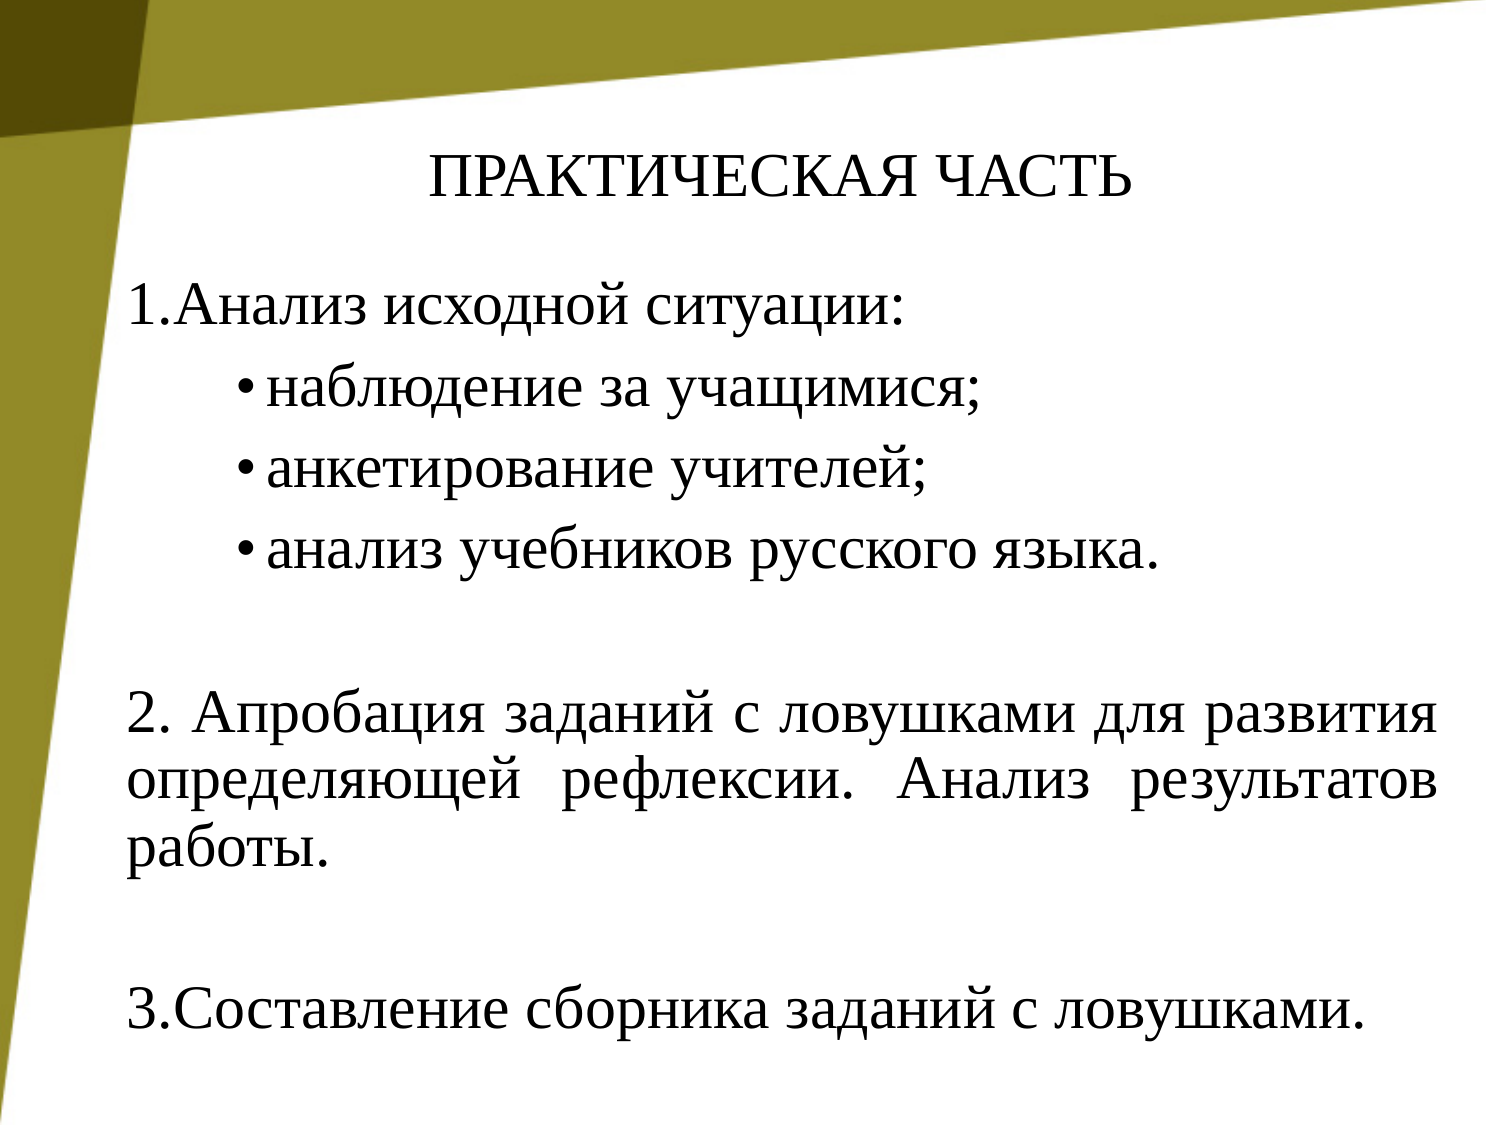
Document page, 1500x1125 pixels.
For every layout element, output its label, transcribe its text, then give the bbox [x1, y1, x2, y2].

title ПРАКТИЧЕСКАЯ ЧАСТЬ [139, 121, 1424, 231]
picture [0, 0, 1500, 1125]
list 1.Анализ исходной ситуации: • наблюдение за учащимися; • анкетирование учителей; • анализ учебников русского языка. 2. Апробация заданий с ловушками для развития определяющей рефлексии. Анализ результатов работы. 3.Составление сборника заданий с ловушками. [111, 263, 1456, 1066]
